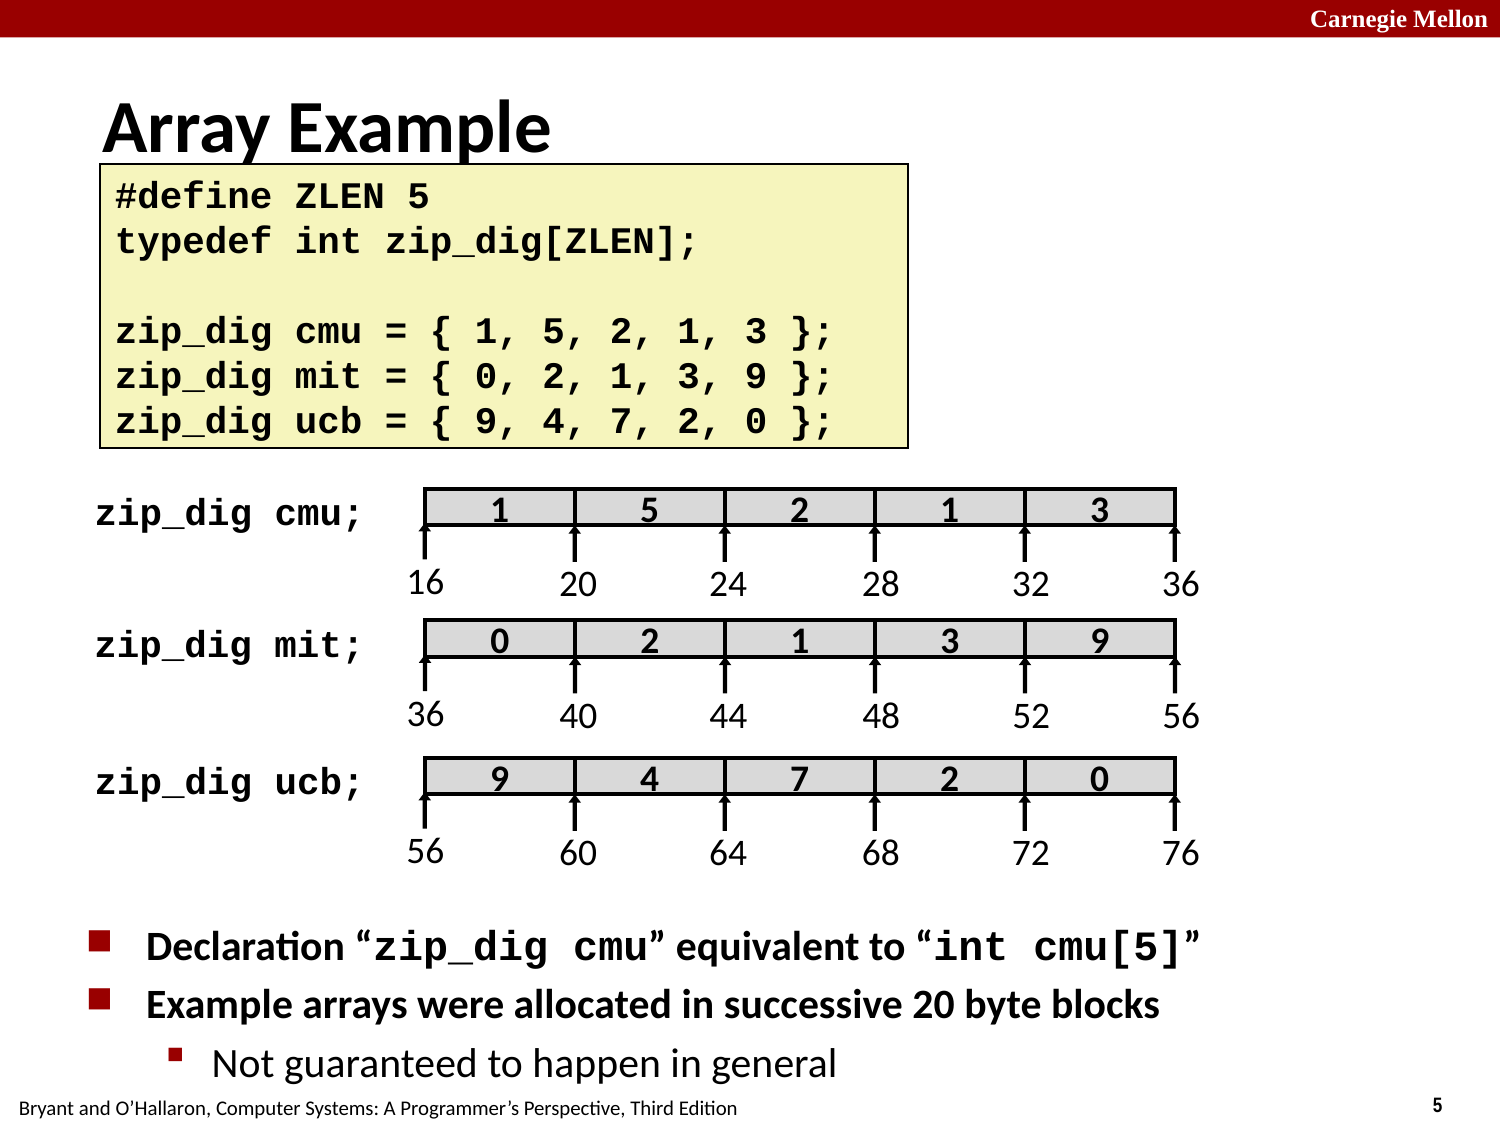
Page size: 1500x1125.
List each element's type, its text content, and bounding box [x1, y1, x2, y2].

title Array Example [87, 74, 986, 170]
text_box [370, 488, 1263, 613]
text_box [370, 757, 1263, 882]
list Declaration “zip_dig cmu” equivalent to “int cmu[5]” Example arrays were allocated in successive 20 byte blocks Not guaranteed to happen in general [74, 911, 1450, 1125]
text_box #define ZLEN 5 typedef int zip_dig[ZLEN]; zip_dig cmu = { 1, 5, 2, 1, 3 }; zip_dig mit = { 0, 2, 1, 3, 9 }; zip_dig ucb = { 9, 4, 7, 2, 0 }; [99, 163, 908, 449]
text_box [370, 619, 1263, 744]
text_box zip_dig mit; [12, 612, 368, 673]
text_box zip_dig ucb; [12, 749, 380, 810]
text_box zip_dig cmu; [12, 480, 380, 541]
